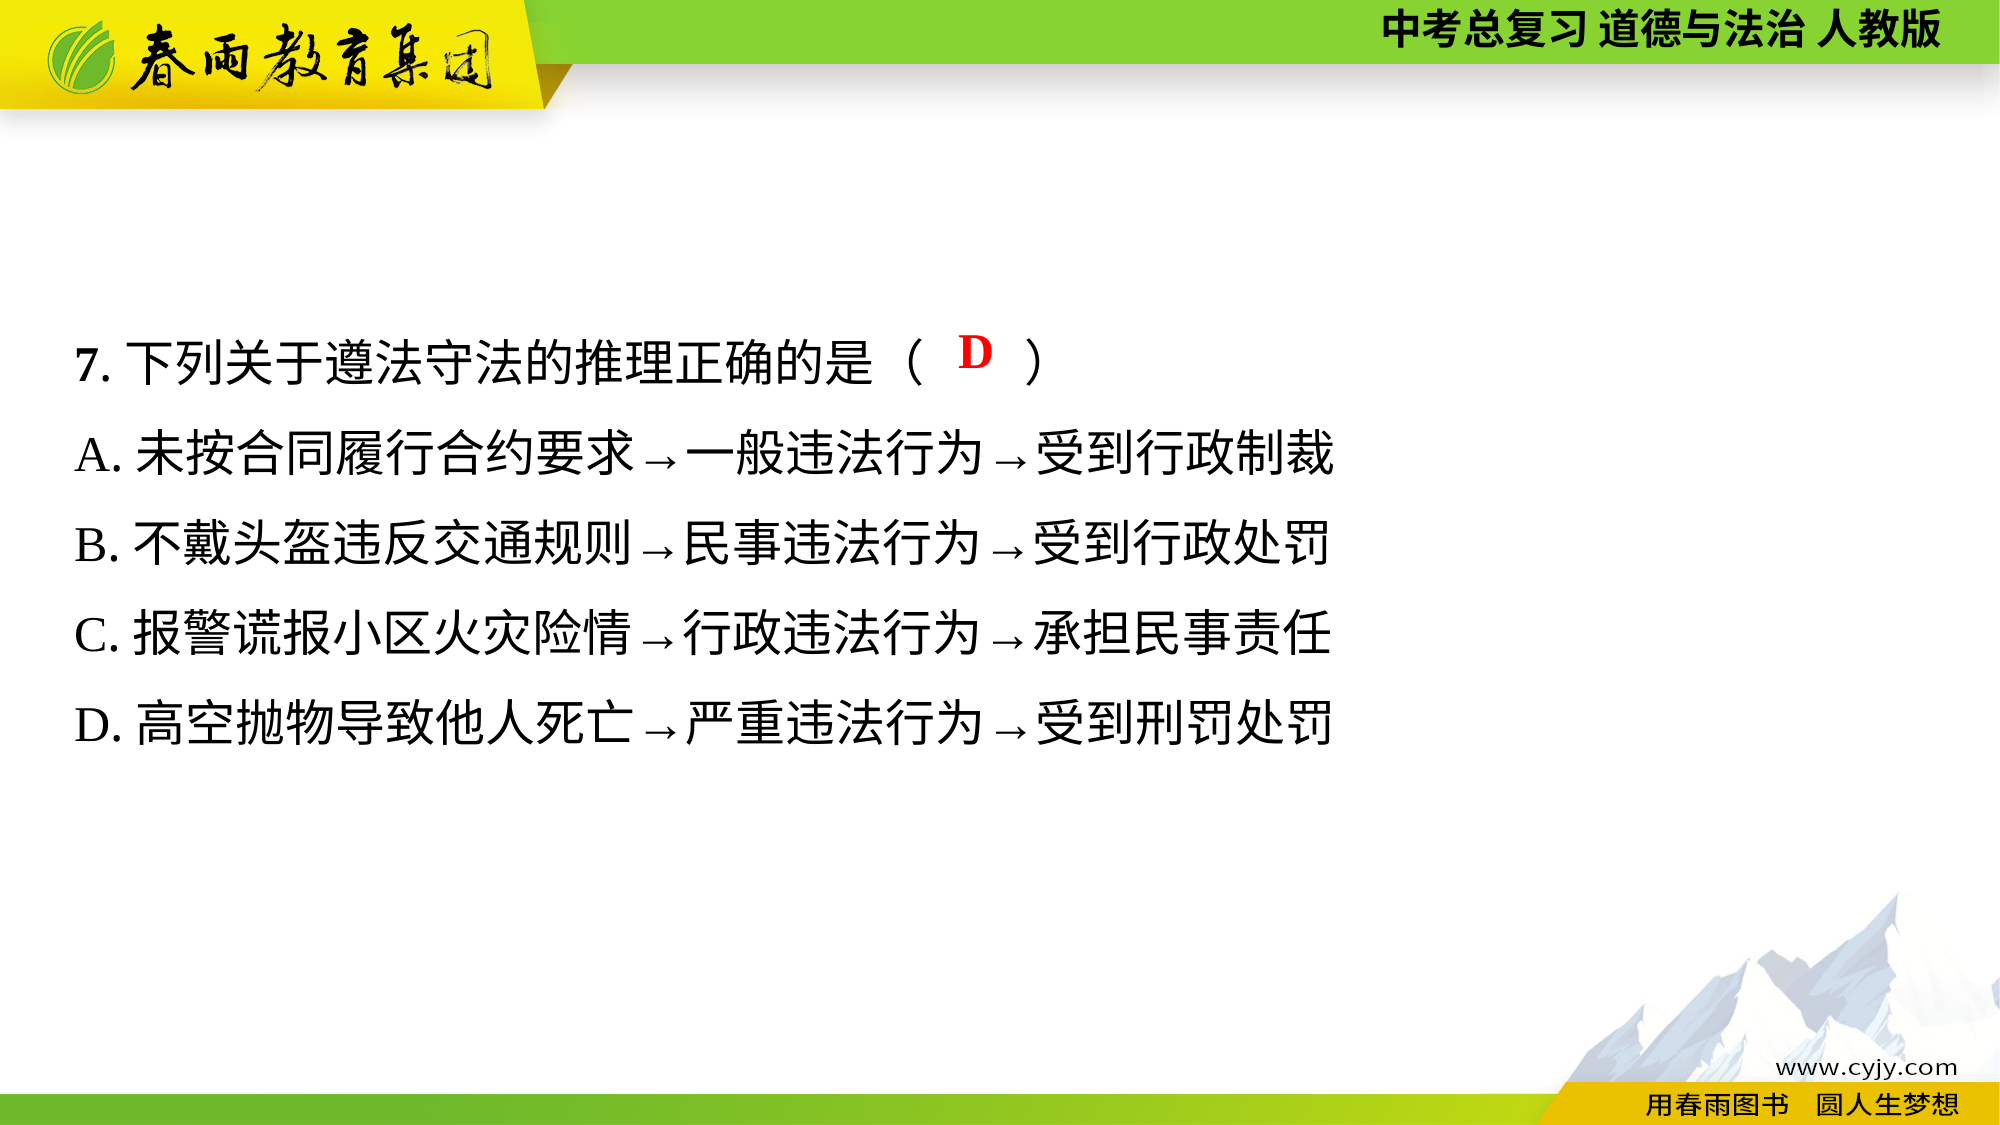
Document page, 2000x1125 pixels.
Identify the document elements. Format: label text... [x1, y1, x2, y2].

text_box D [943, 311, 1010, 387]
picture [0, 0, 2000, 1125]
list 7.下列关于遵法守法的推理正确的是（ ） A.未按合同履行合约要求→一般违法行为→受到行政制裁 B.不戴头盔违反交通规则→民事违法行为→受到行政处罚 C.报警谎报小区火灾险情→行政违法行为→承担民事责任 D.高空抛物导致他人死亡→严重违法行为→受到刑罚处罚 [59, 293, 1944, 752]
